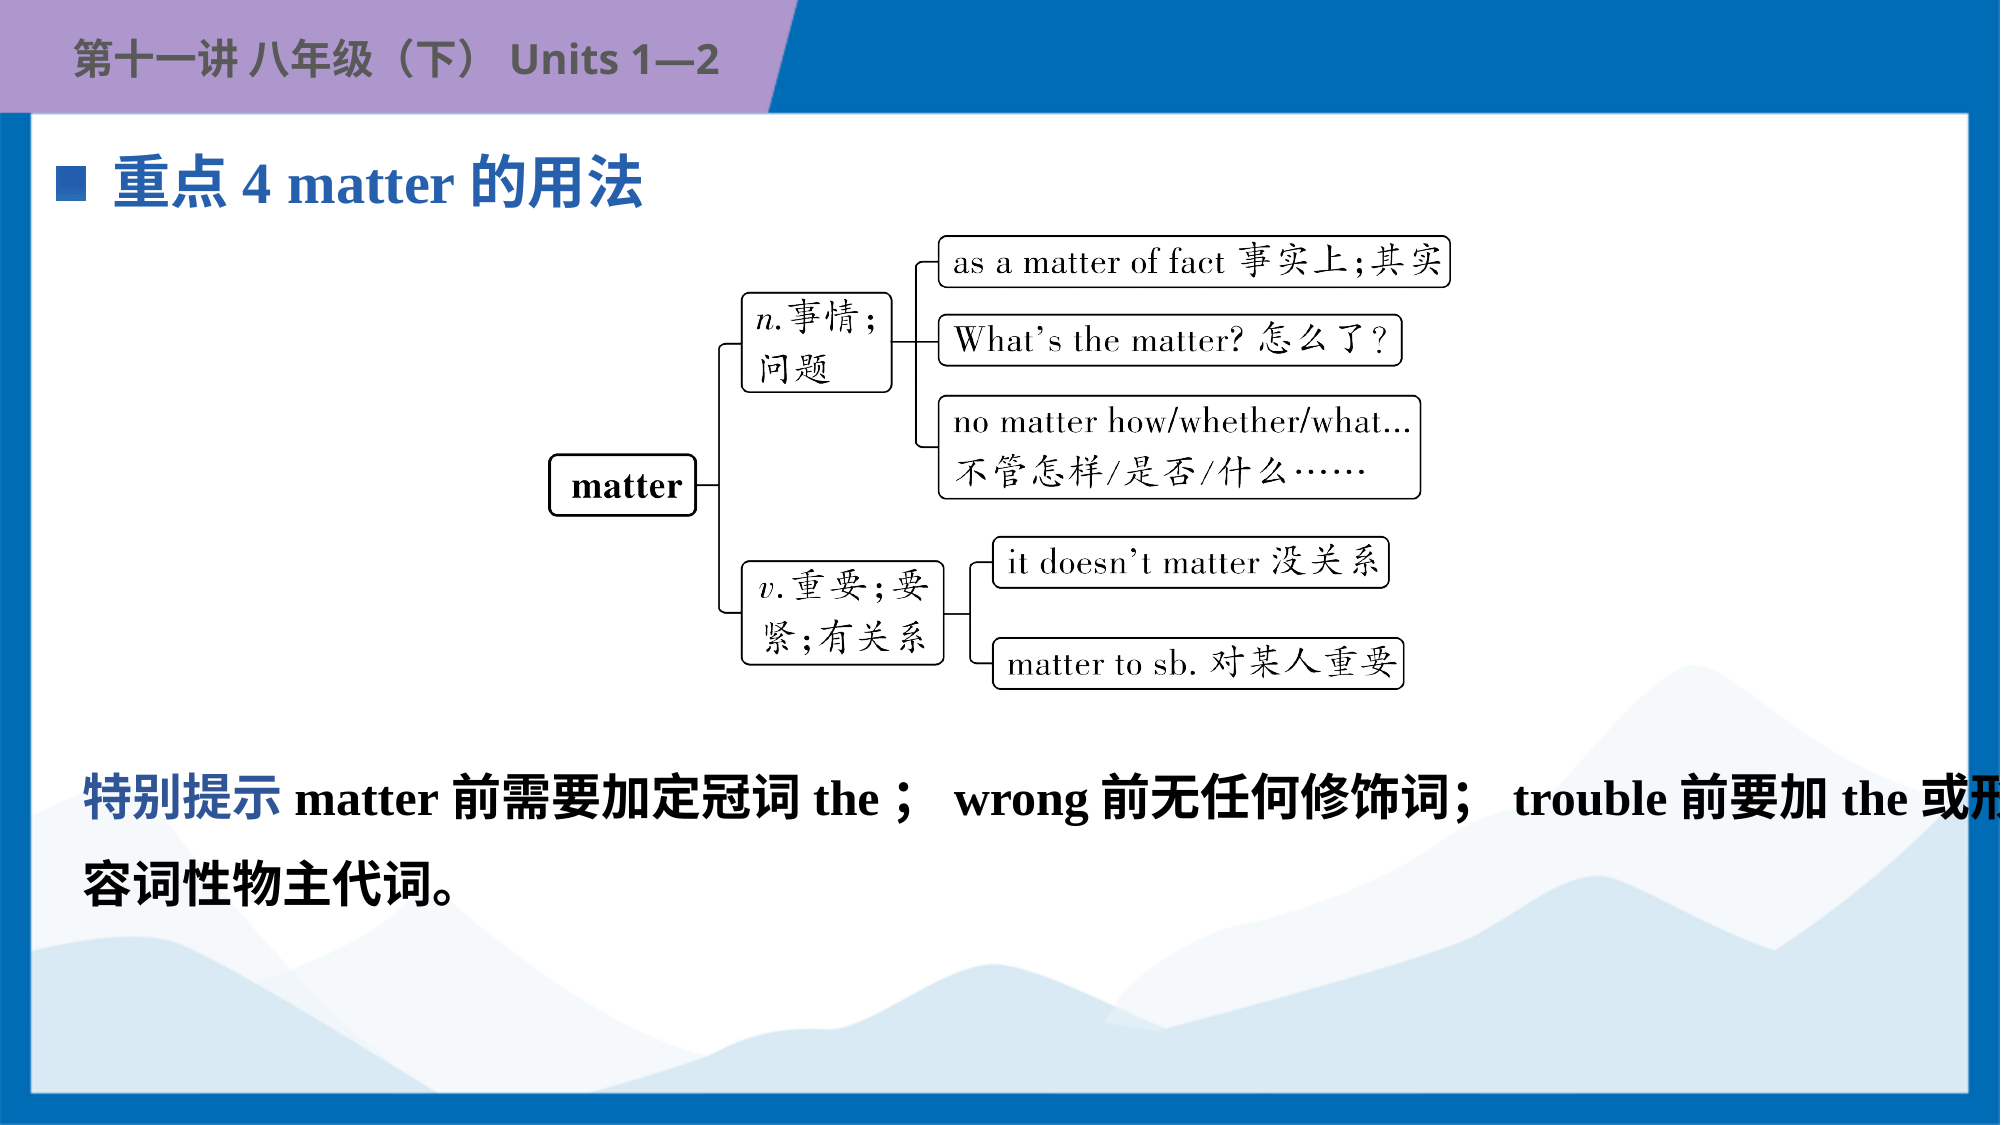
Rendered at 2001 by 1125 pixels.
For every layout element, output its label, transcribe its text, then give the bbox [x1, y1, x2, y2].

picture [0, 0, 2000, 1125]
text_box 特别提示matter前需要加定冠词the；wrong前无任何修饰词；trouble前要加the或形 容词性物主代词。 [82, 733, 1917, 903]
text_box 重点4 matter的用法 [112, 144, 1917, 215]
